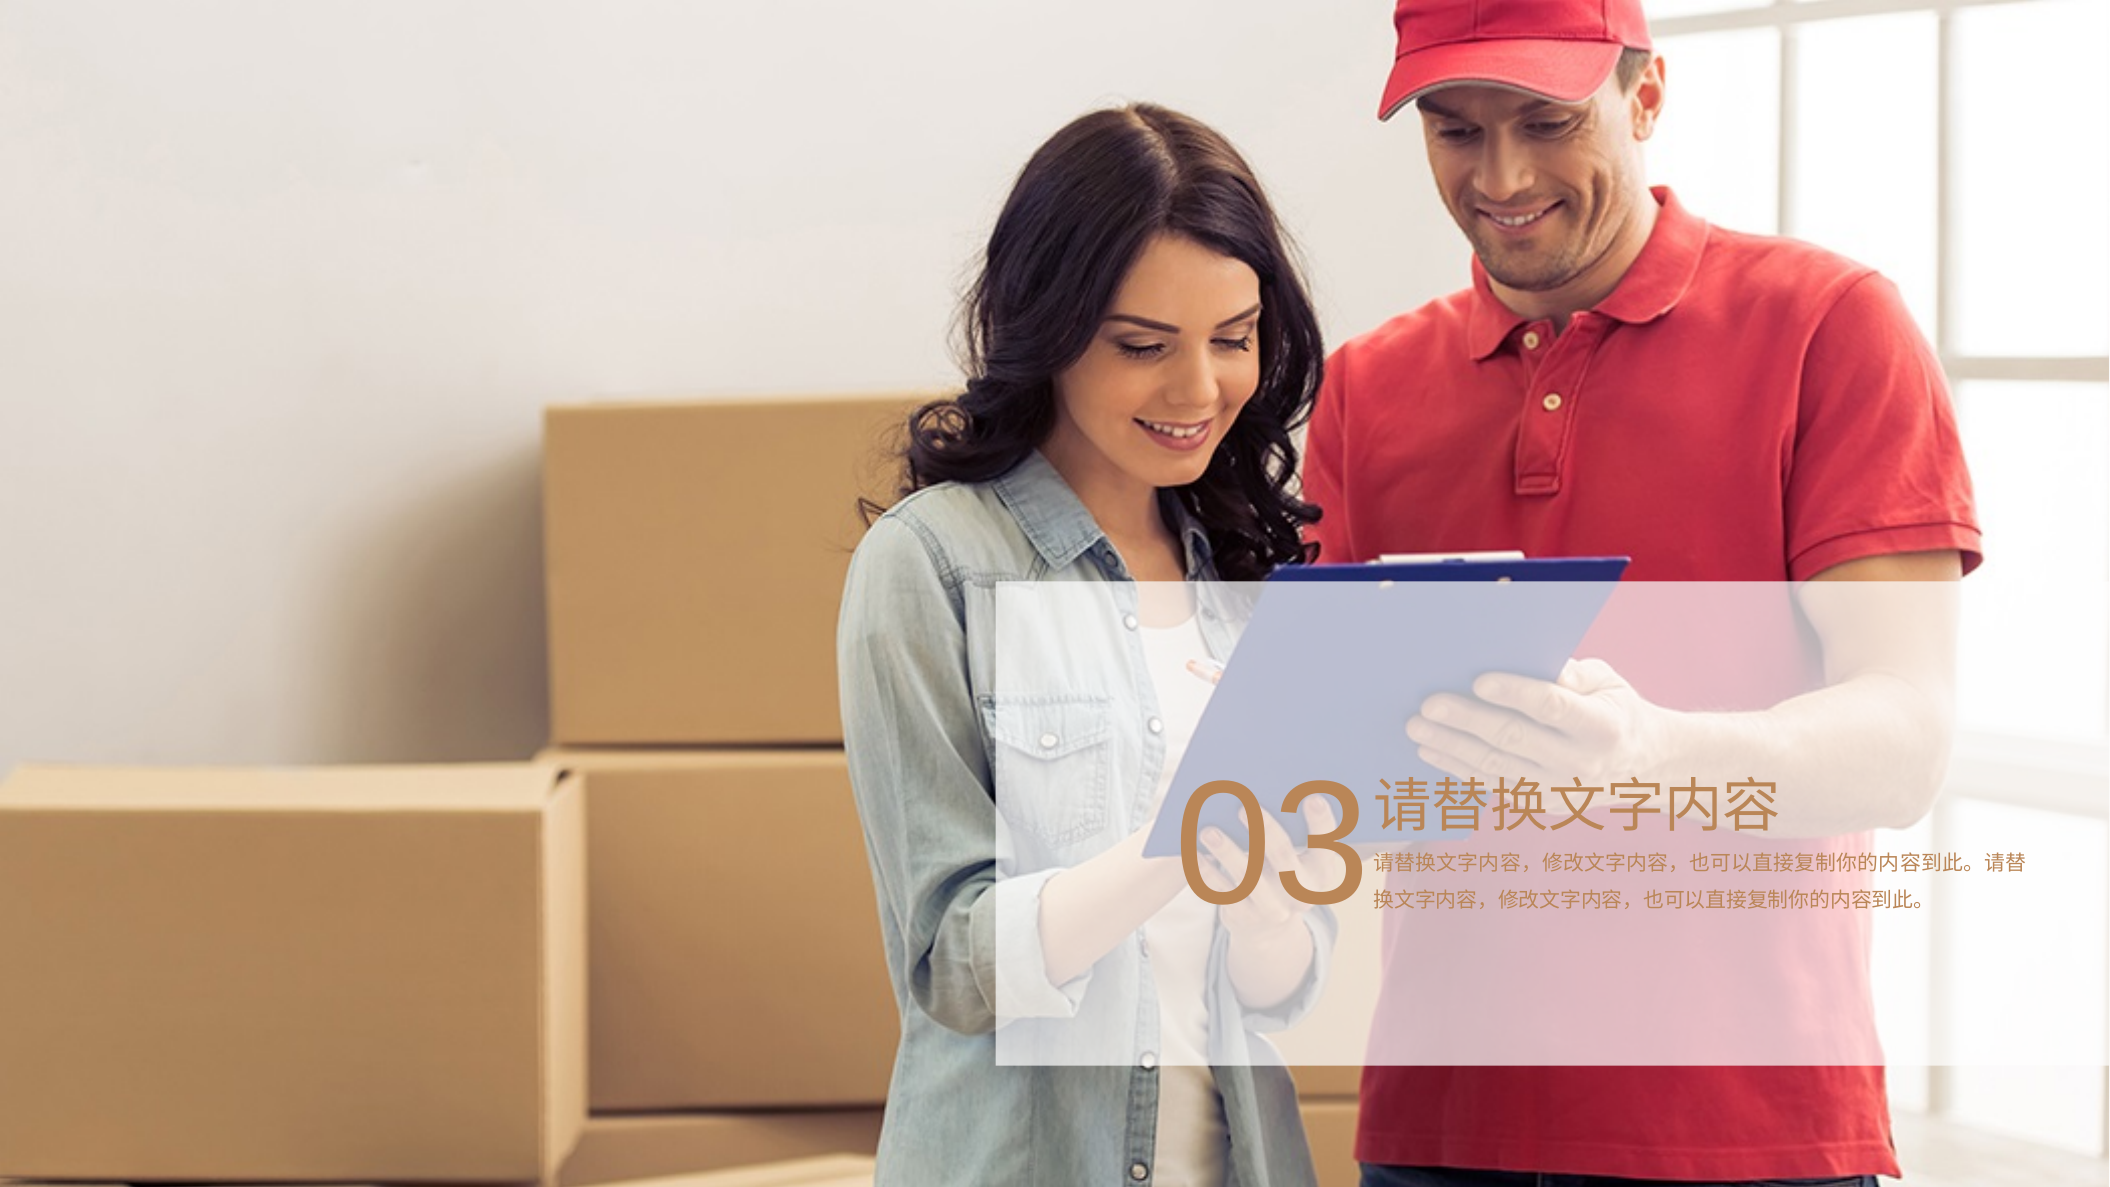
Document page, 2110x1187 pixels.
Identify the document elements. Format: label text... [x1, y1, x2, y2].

text_box [0, 0, 2110, 1187]
text_box 03 [1127, 720, 1417, 946]
text_box [995, 580, 2110, 1067]
text_box 请替换文字内容 [1373, 746, 1842, 837]
text_box 请替换文字内容，修改文字内容，也可以直接复制你的内容到此。请替换文字内容，修改文字内容，也可以直接复制你的内容到此。 [1373, 837, 2027, 912]
